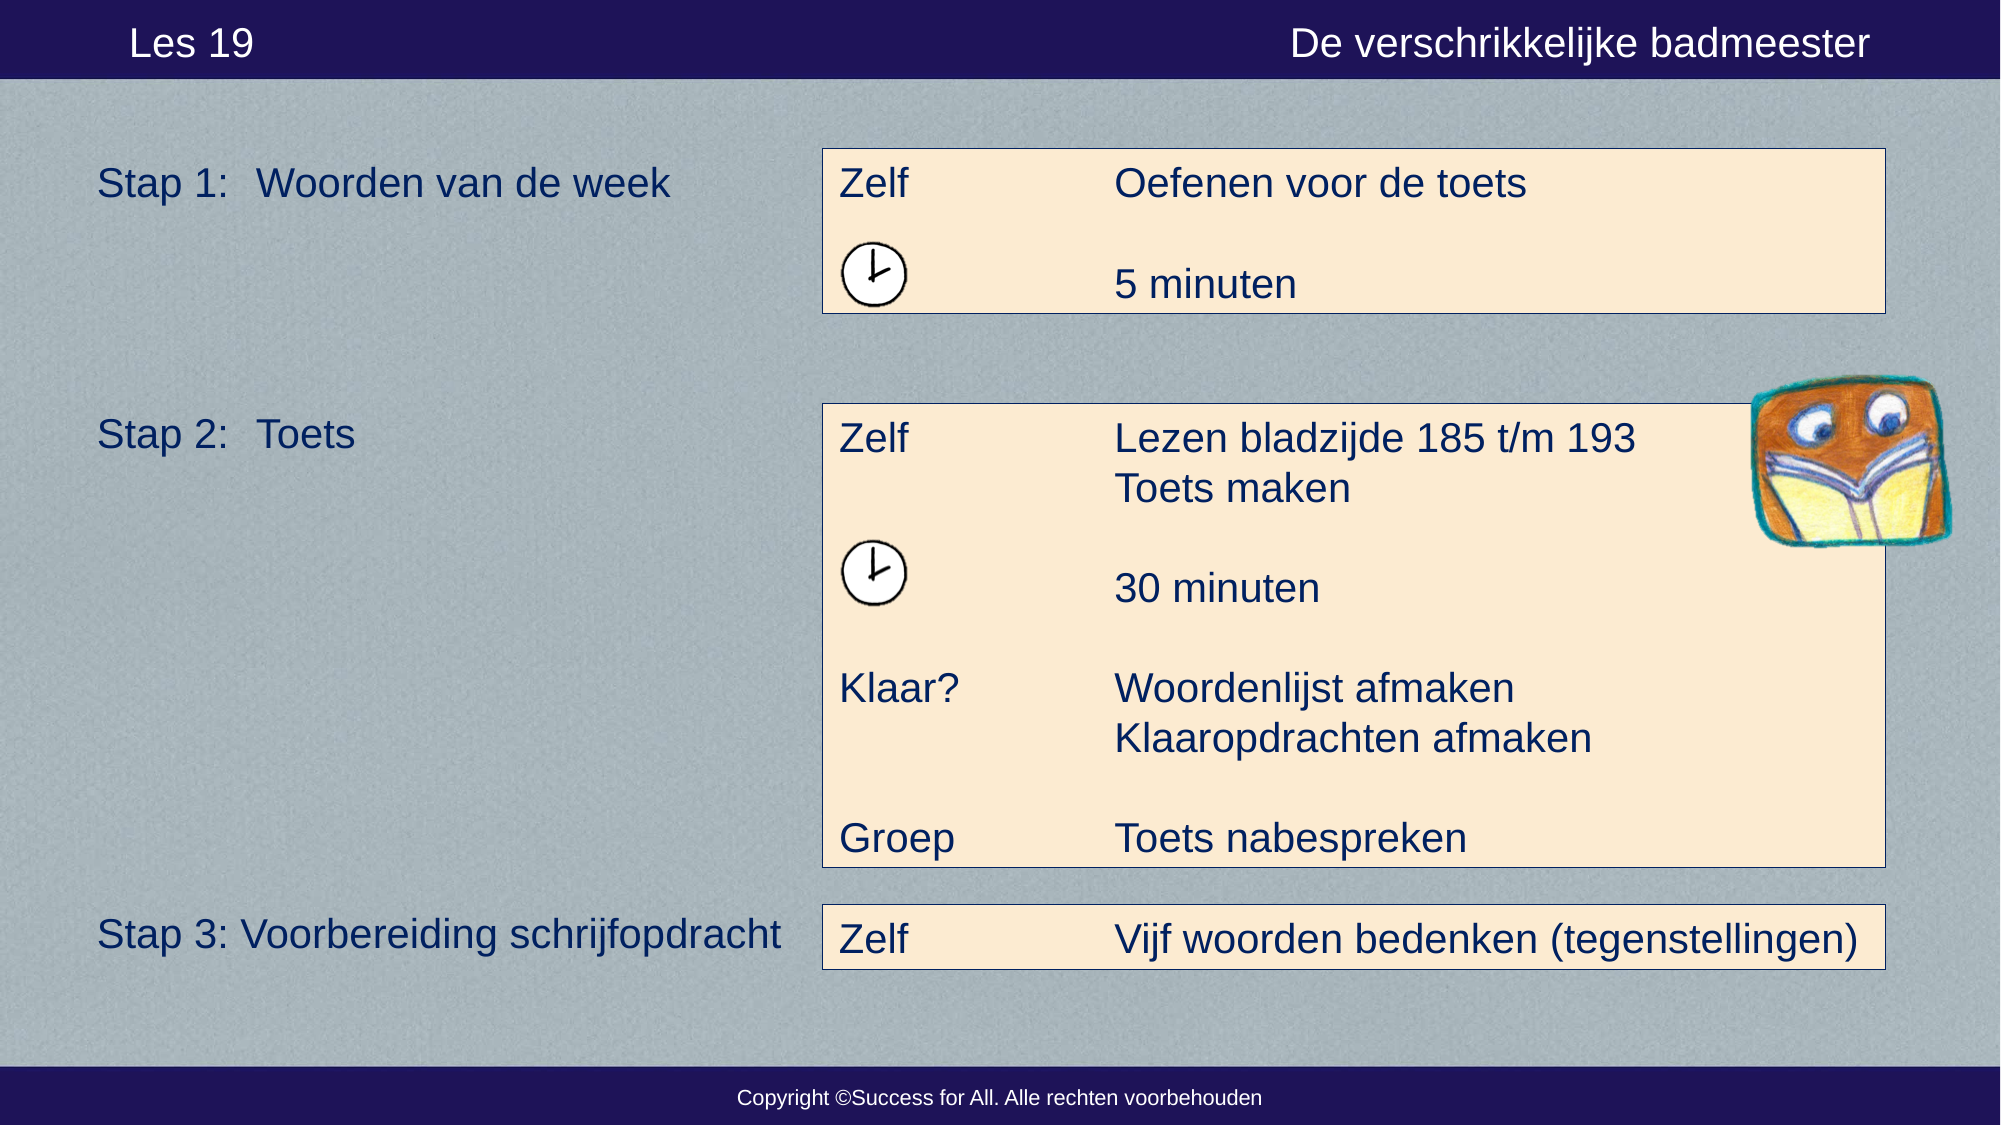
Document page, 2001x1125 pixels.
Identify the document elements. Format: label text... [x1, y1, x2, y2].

text_box Stap 1: Woorden van de week Stap 2: Toets Stap 3: Voorbereiding schrijfopdracht [82, 148, 875, 1014]
text_box De verschrikkelijke badmeester [999, 8, 1886, 73]
text_box Zelf Lezen bladzijde 185 t/m 193 Toets maken 30 minuten Klaar? Woordenlijst afmaken Klaaropdrachten afmaken Groep Toets nabespreken [822, 403, 1886, 868]
text_box Zelf Oefenen voor de toets 5 minuten [822, 148, 1886, 314]
text_box Les 19 [114, 8, 354, 73]
picture [0, 0, 2001, 1125]
text_box Copyright ©Success for All. Alle rechten voorbehouden [0, 1076, 2000, 1125]
text_box Zelf Vijf woorden bedenken (tegenstellingen) [822, 904, 1886, 970]
